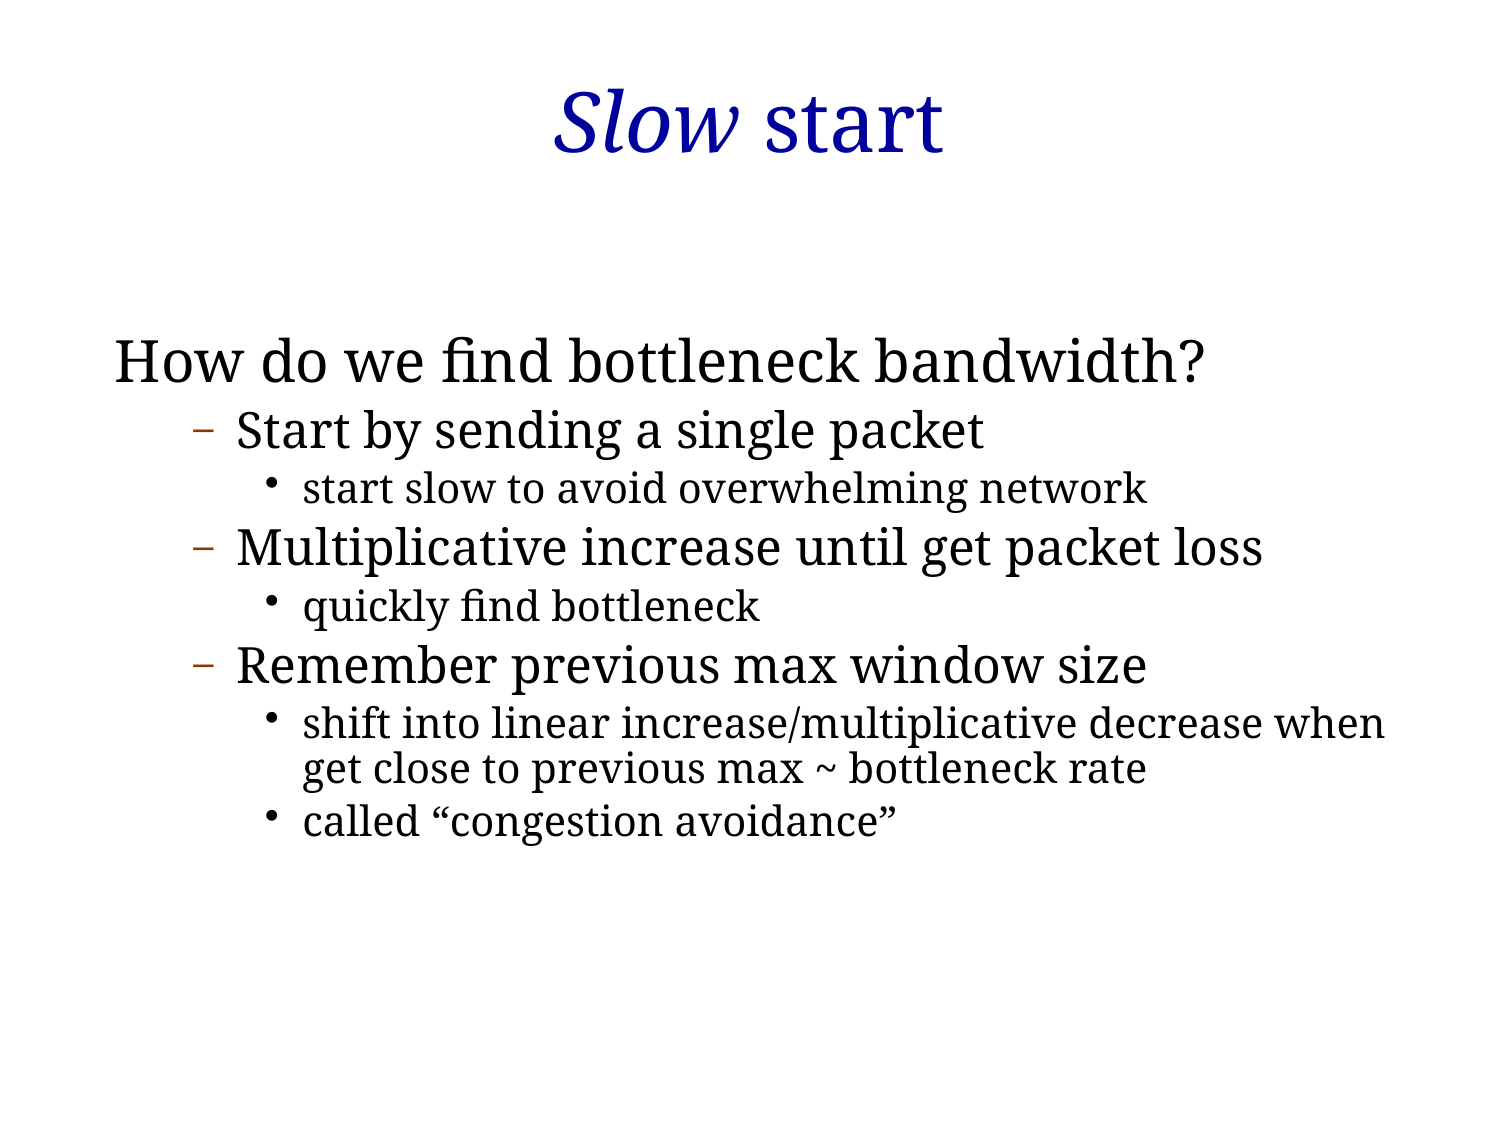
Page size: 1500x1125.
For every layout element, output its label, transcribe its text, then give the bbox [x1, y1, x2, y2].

title Slow start [74, 47, 1426, 191]
list How do we find bottleneck bandwidth? Start by sending a single packet start slow to avoid overwhelming network Multiplicative increase until get packet loss quickly find bottleneck Remember previous max window size shift into linear increase/multiplicative decrease when get close to previous max ~ bottleneck rate called “congestion avoidance” [99, 324, 1438, 1001]
